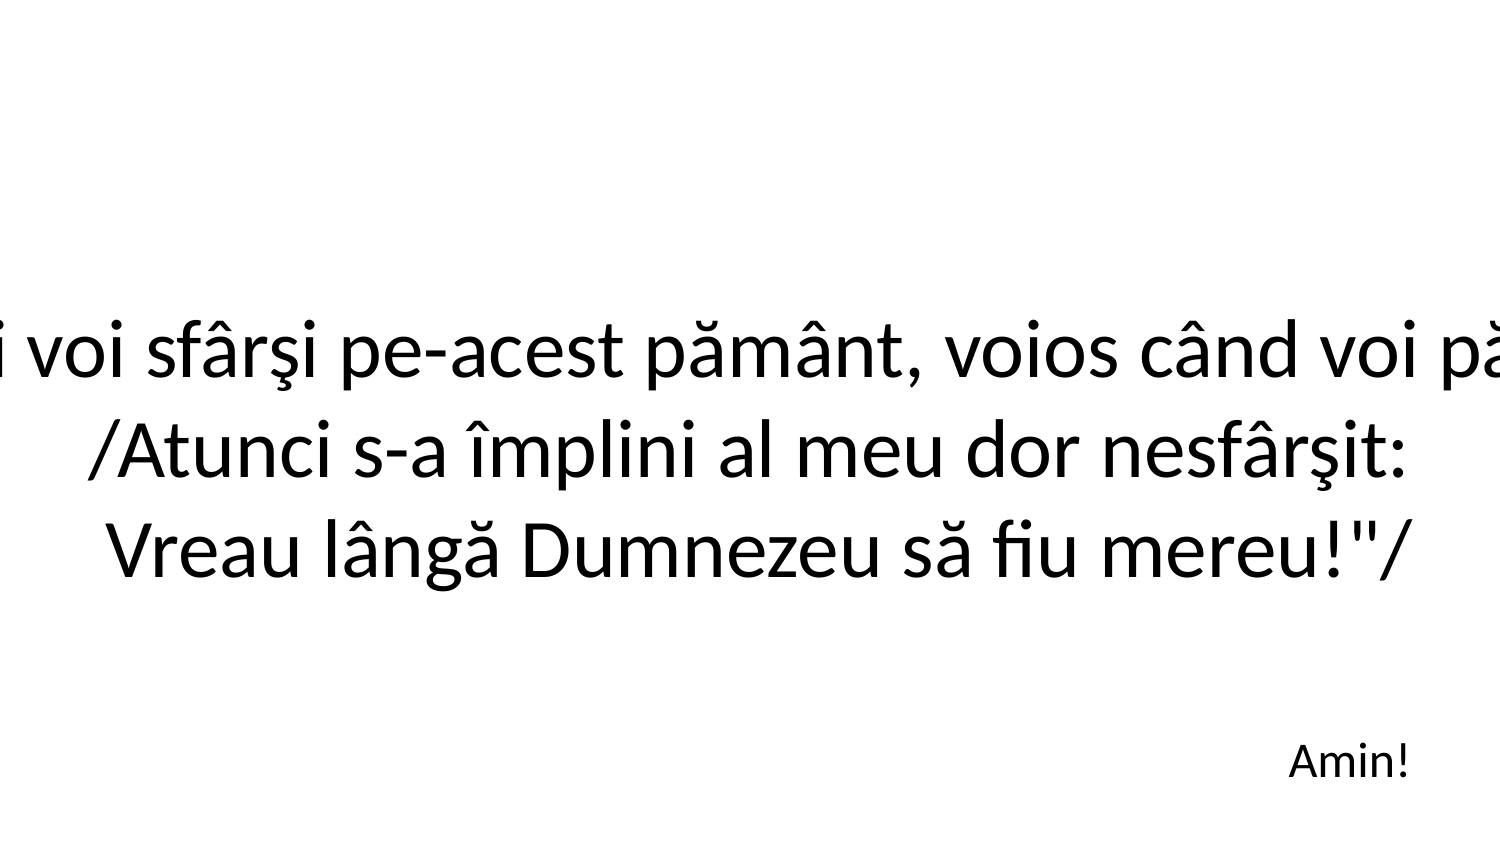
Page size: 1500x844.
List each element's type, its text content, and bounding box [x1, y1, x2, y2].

text_box 3. Când calea-mi voi sfârşi pe-acest pământ, voios când voi păşi în cerul sfânt, /Atunci s-a împlini al meu dor nesfârşit: Vreau lângă Dumnezeu să fiu mereu!"/ [0, 242, 1500, 602]
text_box Amin! [1273, 674, 1427, 795]
